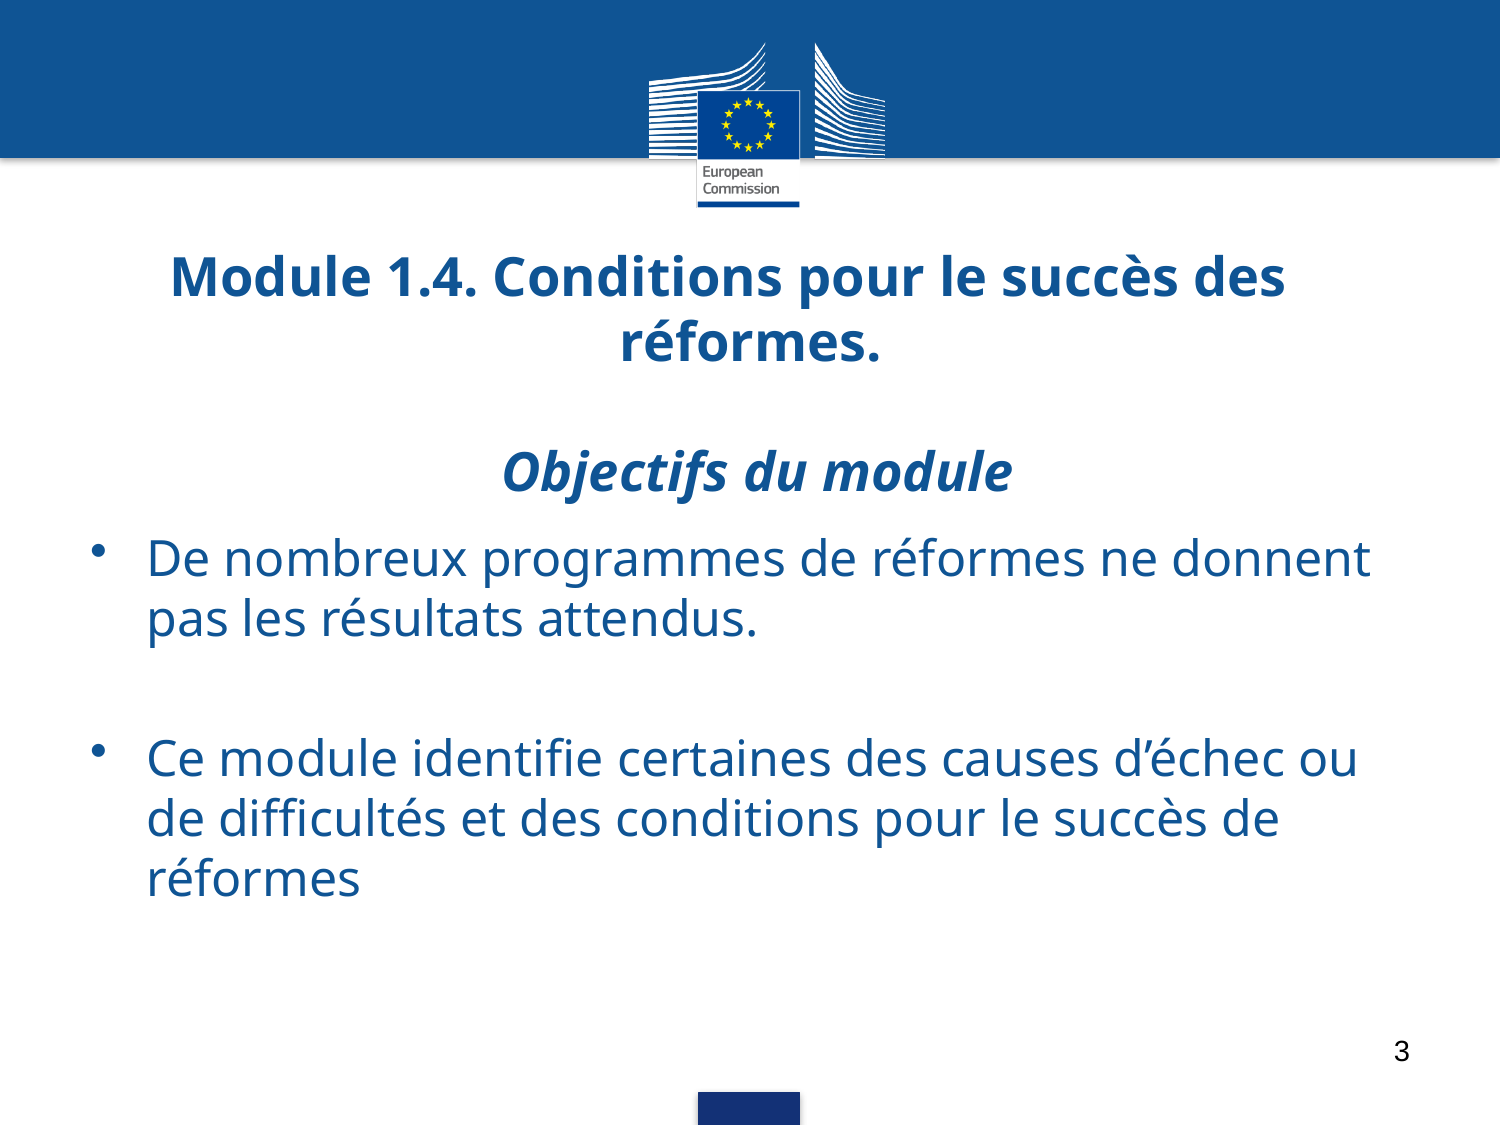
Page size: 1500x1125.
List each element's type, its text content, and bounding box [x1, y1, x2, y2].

list De nombreux programmes de réformes ne donnent pas les résultats attendus. Ce module identifie certaines des causes d’échec ou de difficultés et des conditions pour le succès de réformes [75, 448, 1425, 1028]
picture [649, 42, 885, 208]
title Module 1.4. Conditions pour le succès des réformes. Objectifs du module [31, 295, 1426, 449]
slide_number 3 [1074, 1024, 1426, 1103]
